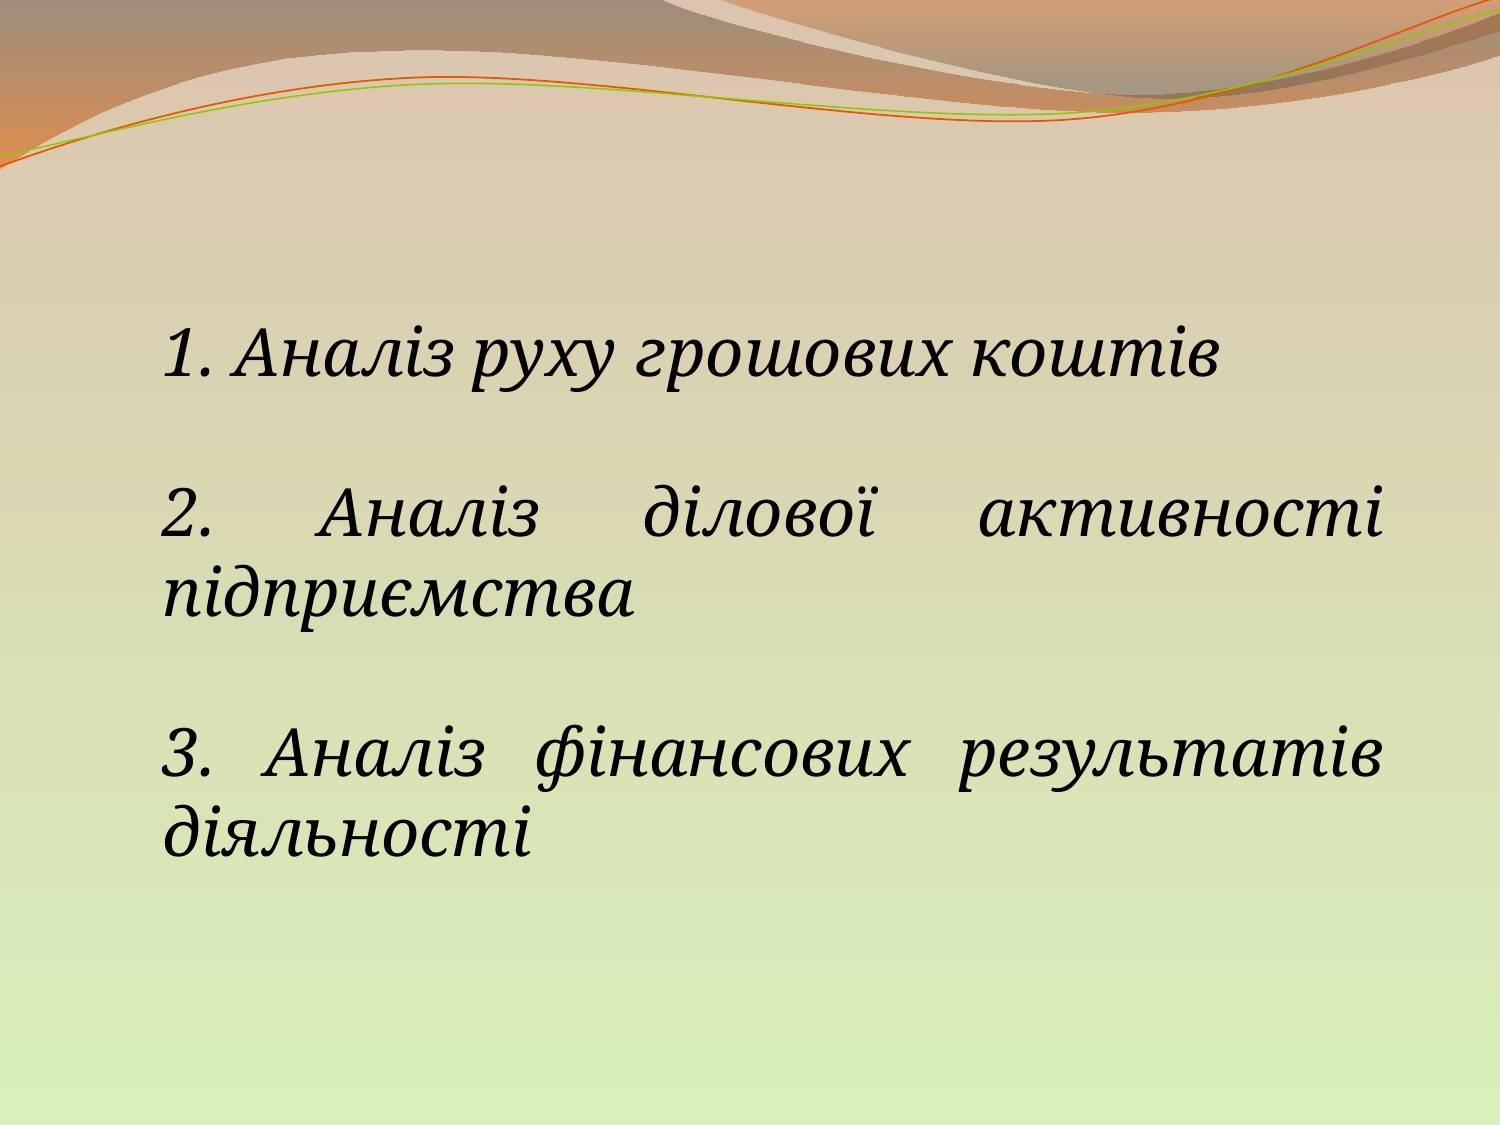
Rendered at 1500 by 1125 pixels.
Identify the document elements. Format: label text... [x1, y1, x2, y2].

text_box 1. Аналіз руху грошових коштів 2. Аналіз ділової активності підприємства 3. Аналіз фінансових результатів діяльності [147, 302, 1400, 878]
